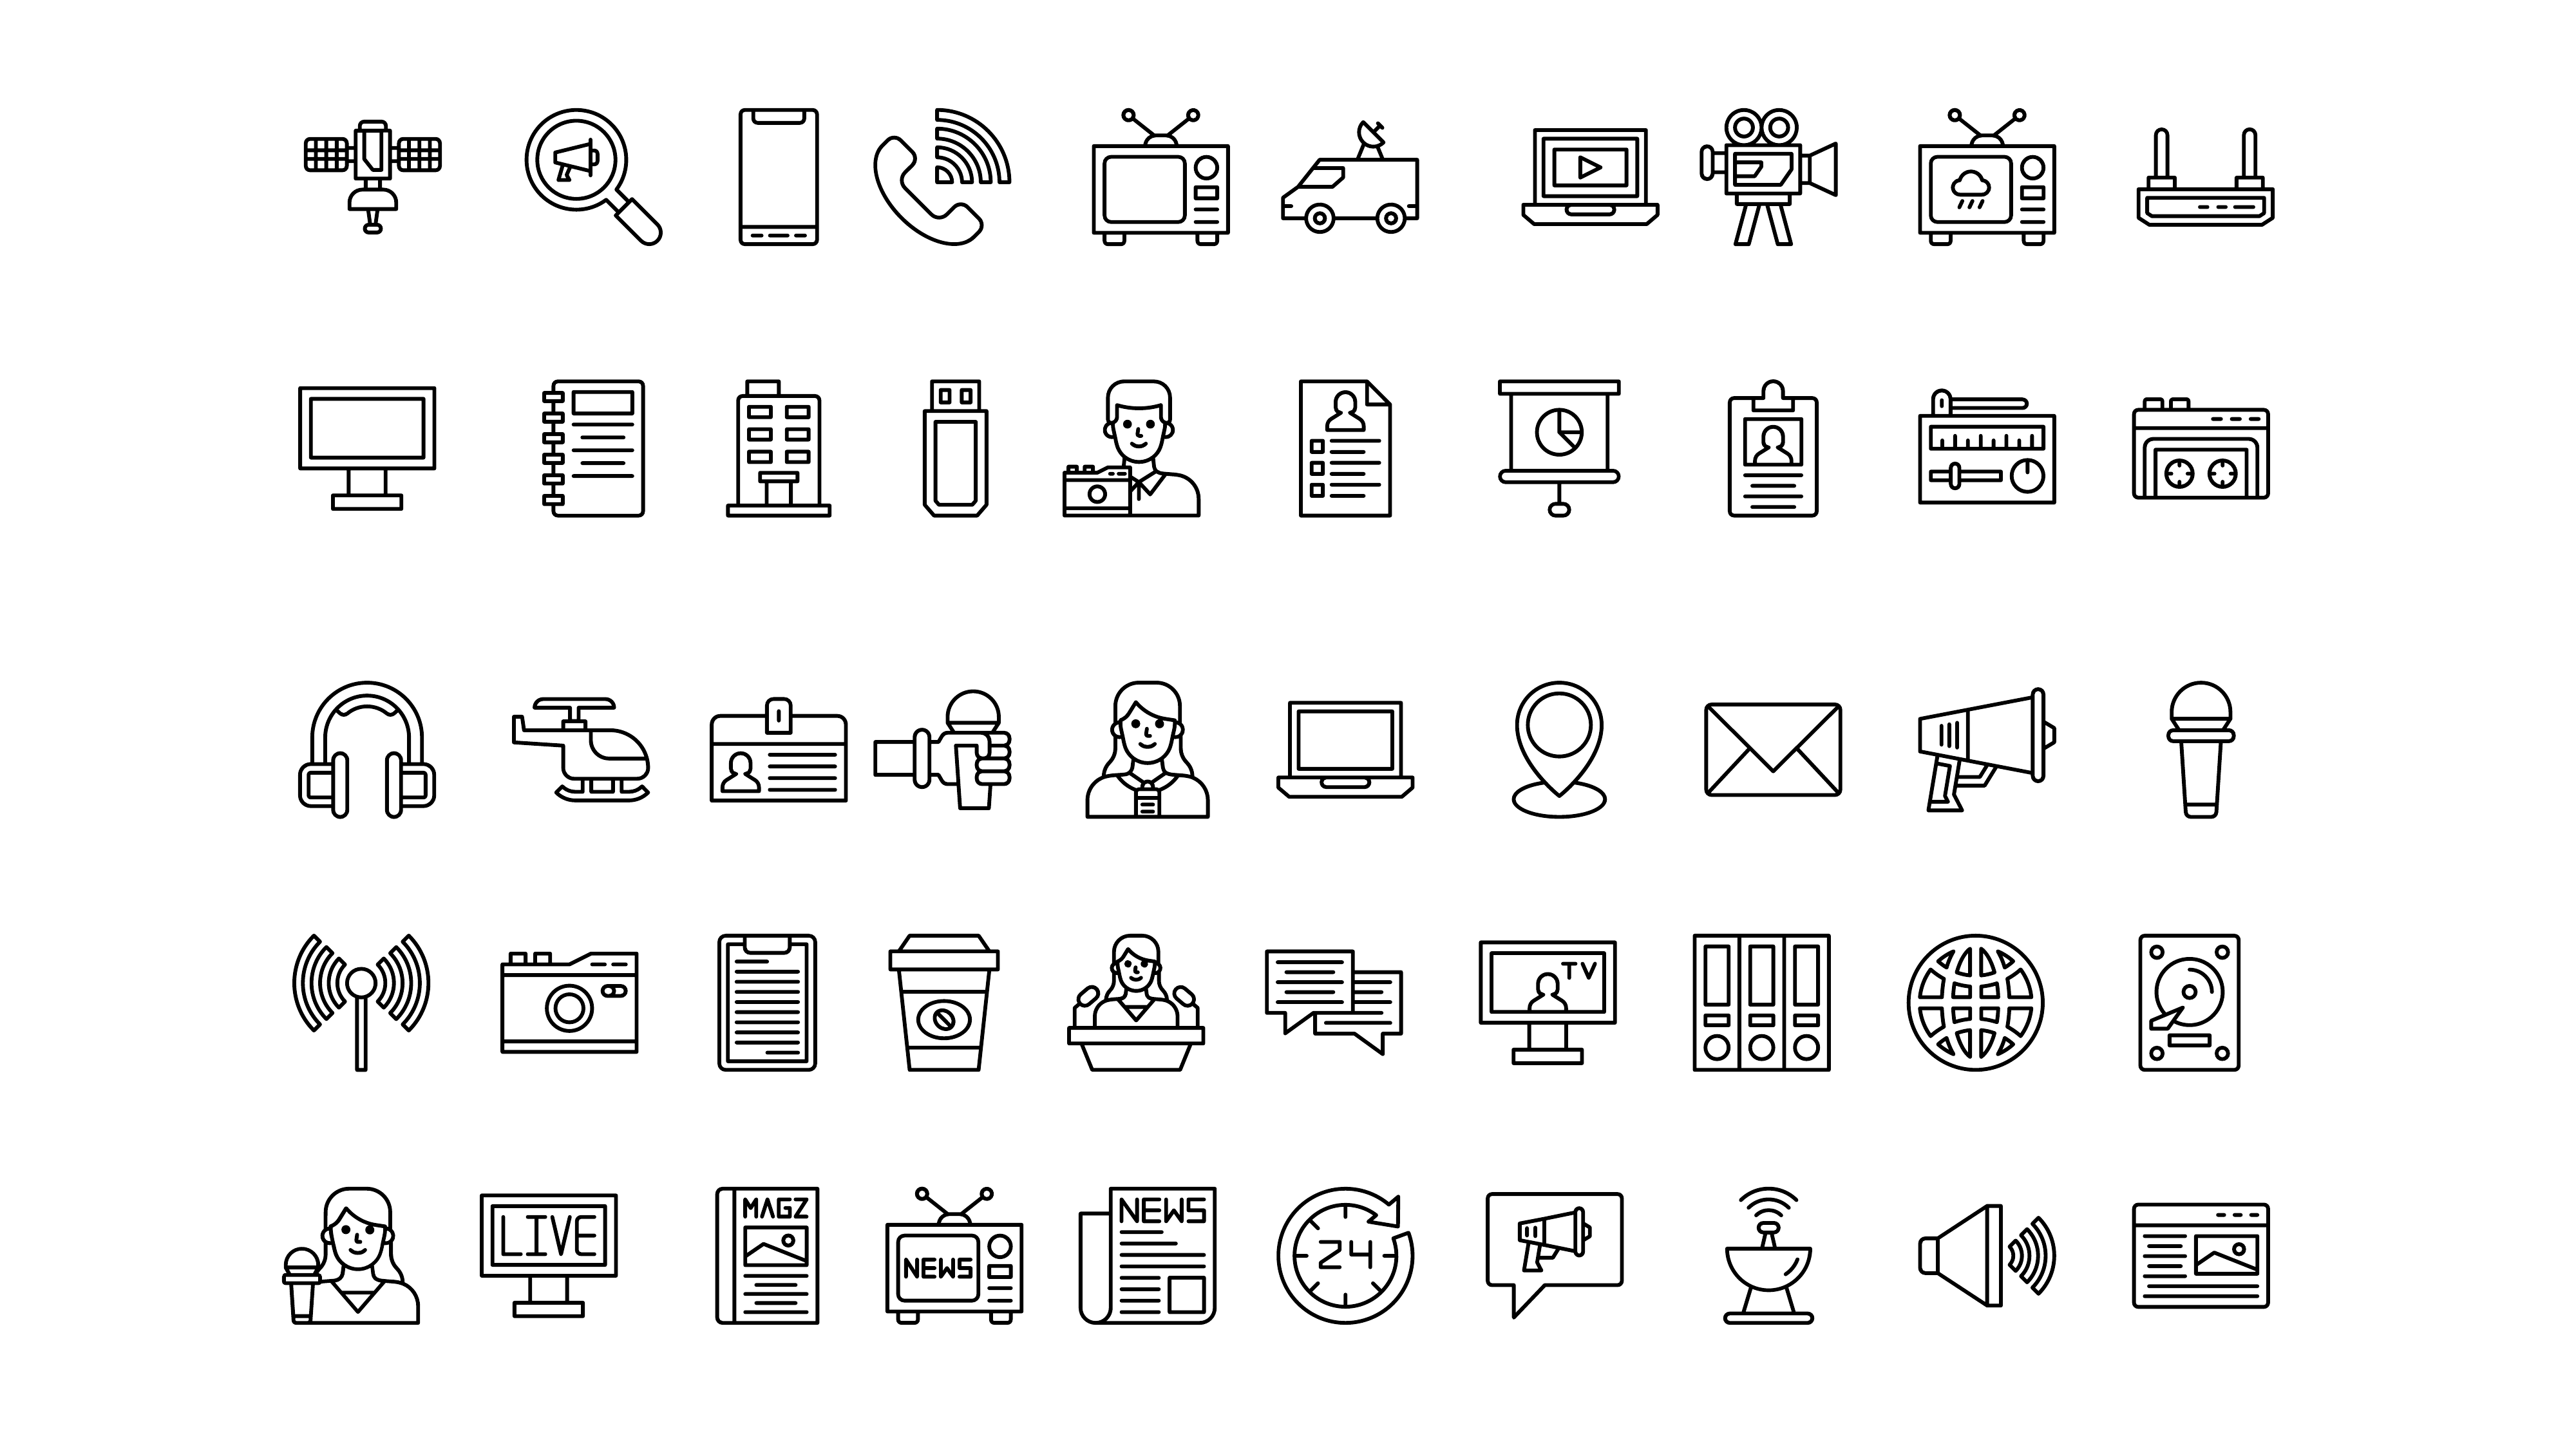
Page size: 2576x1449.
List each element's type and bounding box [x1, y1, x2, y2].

text_box [1906, 933, 2045, 1072]
text_box [2132, 1202, 2271, 1309]
text_box [1078, 1186, 1217, 1325]
text_box [479, 1193, 618, 1318]
text_box [1692, 933, 1832, 1072]
text_box [1281, 120, 1419, 234]
text_box [500, 951, 639, 1054]
text_box [292, 933, 431, 1072]
text_box [922, 379, 989, 518]
text_box [1497, 379, 1621, 518]
text_box [2166, 681, 2236, 819]
text_box [1723, 1186, 1815, 1325]
text_box [935, 108, 1012, 184]
text_box [738, 108, 819, 247]
text_box [715, 1186, 820, 1325]
text_box [1918, 1204, 2057, 1308]
text_box [1062, 379, 1201, 518]
text_box [1085, 680, 1210, 819]
text_box [1918, 687, 2057, 813]
text_box [298, 681, 437, 819]
text_box [2138, 933, 2241, 1072]
text_box [717, 933, 818, 1072]
text_box [1298, 379, 1392, 518]
text_box [542, 379, 645, 518]
text_box [873, 689, 1012, 810]
text_box [2136, 127, 2275, 227]
text_box [1066, 933, 1206, 1072]
text_box [726, 379, 832, 518]
text_box [1479, 940, 1617, 1066]
text_box [1700, 108, 1838, 247]
text_box [2132, 397, 2271, 500]
text_box [1265, 949, 1403, 1056]
text_box [1918, 388, 2057, 505]
text_box [524, 108, 663, 247]
text_box [1918, 108, 2057, 247]
text_box [1276, 701, 1415, 799]
text_box [1704, 702, 1842, 797]
text_box [1092, 108, 1231, 247]
text_box [1521, 128, 1660, 227]
text_box [885, 1186, 1024, 1325]
text_box [873, 135, 984, 246]
text_box [1276, 1186, 1415, 1325]
text_box [303, 119, 442, 235]
text_box [1727, 379, 1819, 518]
text_box [298, 386, 437, 511]
text_box [1511, 680, 1607, 819]
text_box [512, 697, 650, 802]
text_box [1485, 1191, 1624, 1320]
text_box [281, 1186, 421, 1325]
text_box [888, 933, 1000, 1072]
text_box [709, 697, 848, 803]
